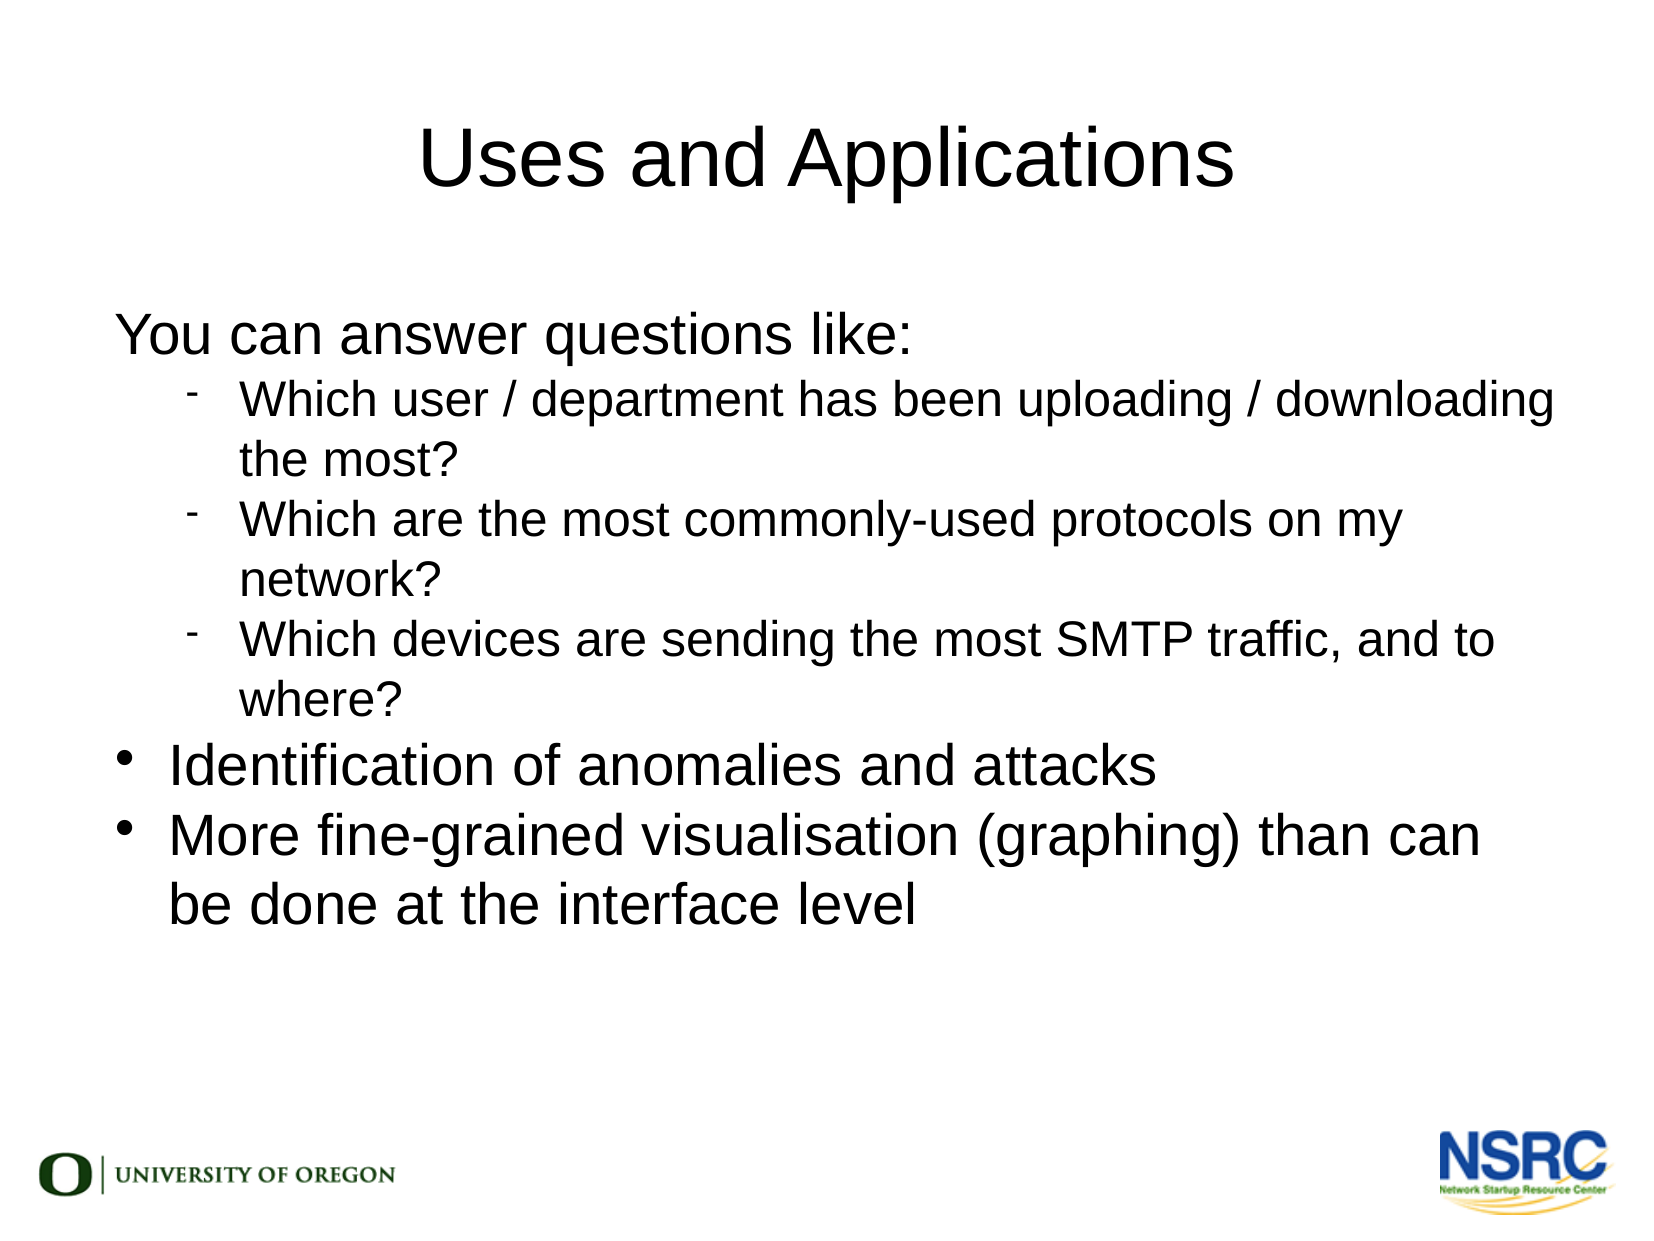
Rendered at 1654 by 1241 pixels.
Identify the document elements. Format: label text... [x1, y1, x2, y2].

text_box You can answer questions like: Which user / department has been uploading / downloading the most? Which are the most commonly-used protocols on my network? Which devices are sending the most SMTP traffic, and to where? Identification of anomalies and attacks More fine-grained visualisation (graphing) than can be done at the interface level [82, 289, 1571, 1108]
picture [37, 1151, 397, 1198]
text_box Uses and Applications [82, 49, 1571, 257]
picture [1440, 1130, 1616, 1215]
